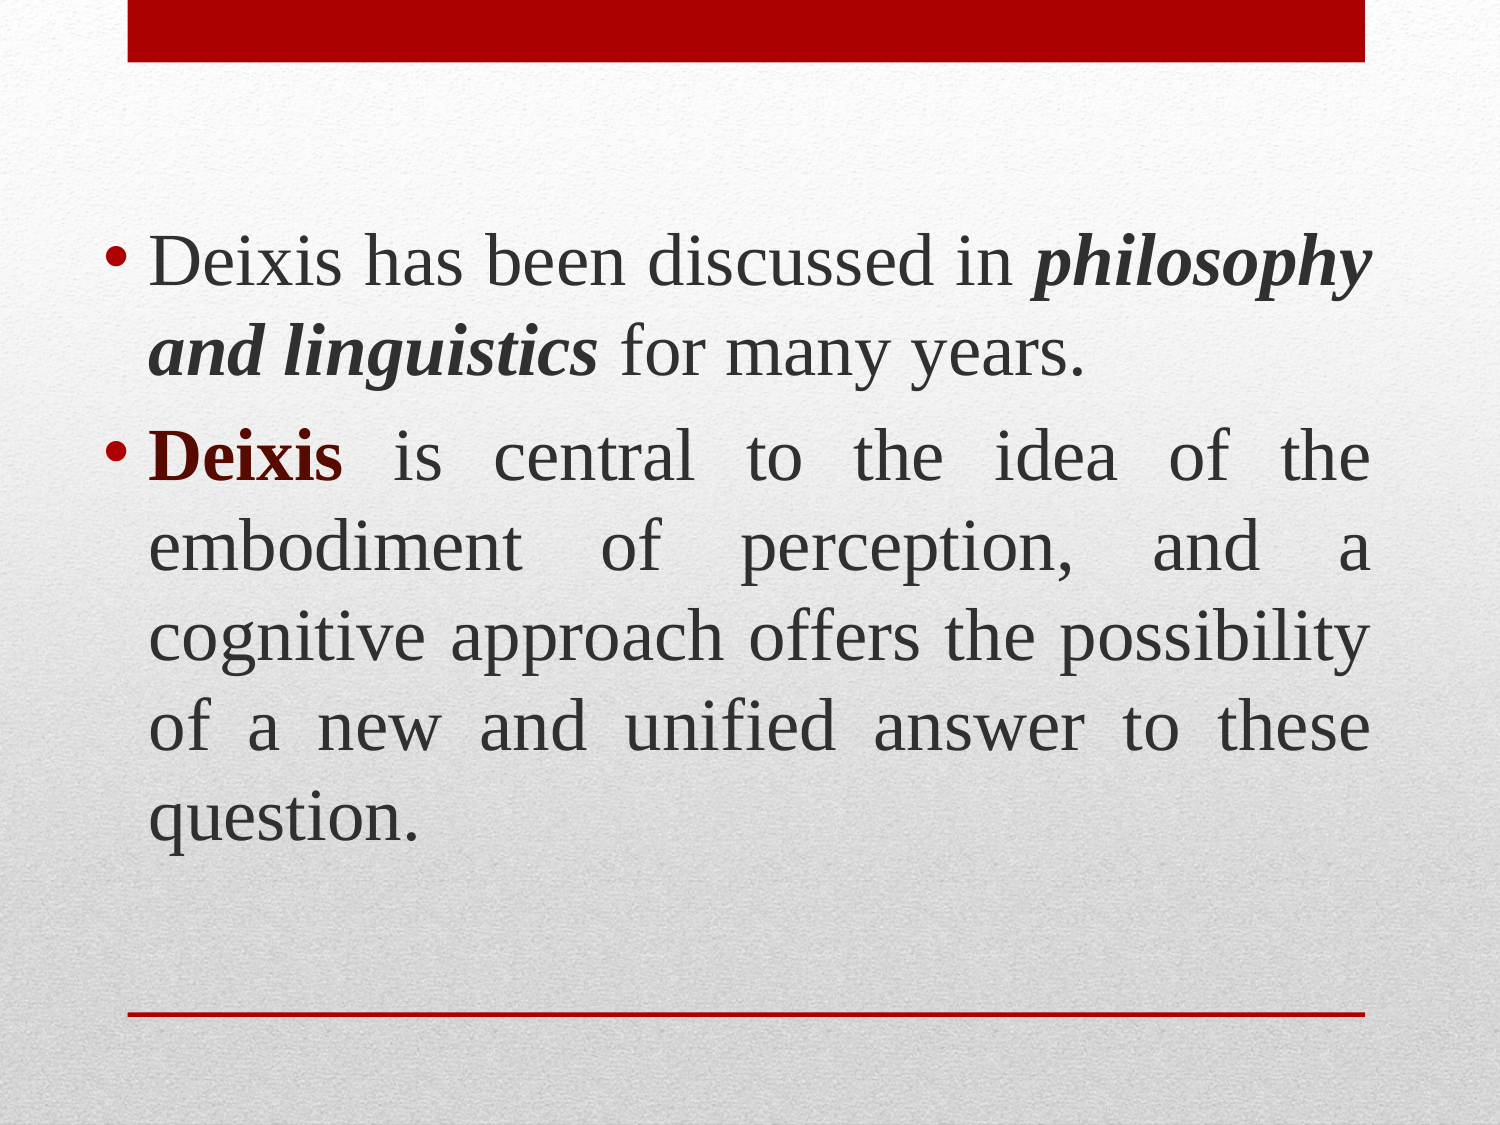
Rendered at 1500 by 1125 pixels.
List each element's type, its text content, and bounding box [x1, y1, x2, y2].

list Deixis has been discussed in philosophy and linguistics for many years. Deixis is central to the idea of the embodiment of perception, and a cognitive approach offers the possibility of a new and unified answer to these question. [88, 137, 1388, 929]
